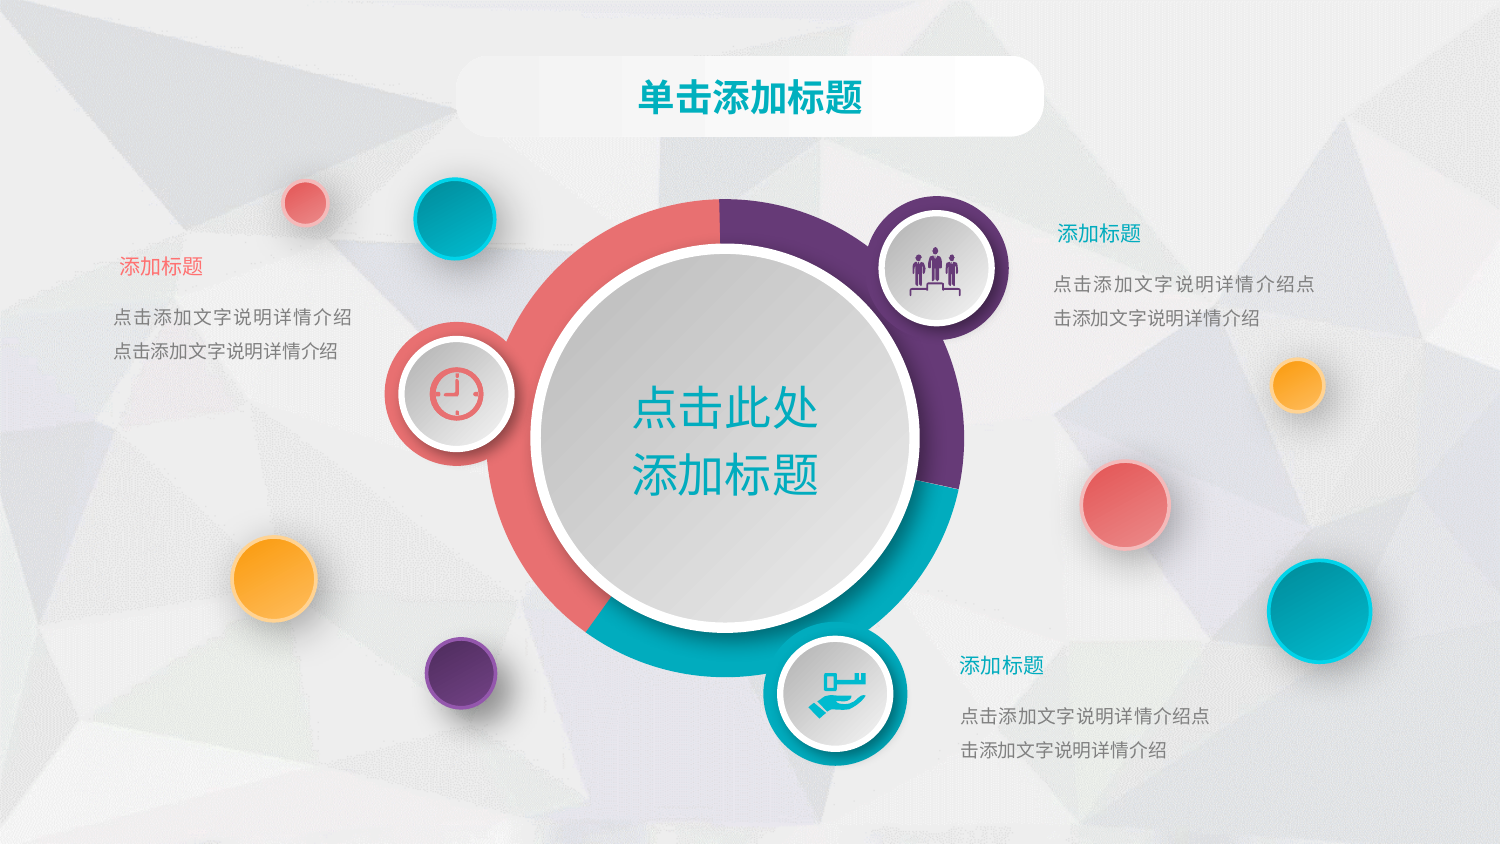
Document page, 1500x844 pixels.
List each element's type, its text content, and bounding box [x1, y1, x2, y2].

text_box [1038, 213, 1331, 338]
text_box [98, 245, 367, 371]
text_box [414, 178, 491, 260]
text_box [944, 645, 1226, 770]
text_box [384, 321, 529, 466]
text_box 单击添加标题 [454, 54, 1046, 138]
picture [0, 0, 1500, 844]
text_box [281, 179, 329, 227]
text_box [425, 637, 497, 709]
text_box [1080, 460, 1171, 551]
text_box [485, 199, 965, 678]
text_box [1267, 559, 1372, 664]
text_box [763, 621, 908, 766]
text_box [1270, 358, 1325, 413]
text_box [864, 196, 1009, 341]
text_box [230, 535, 317, 622]
